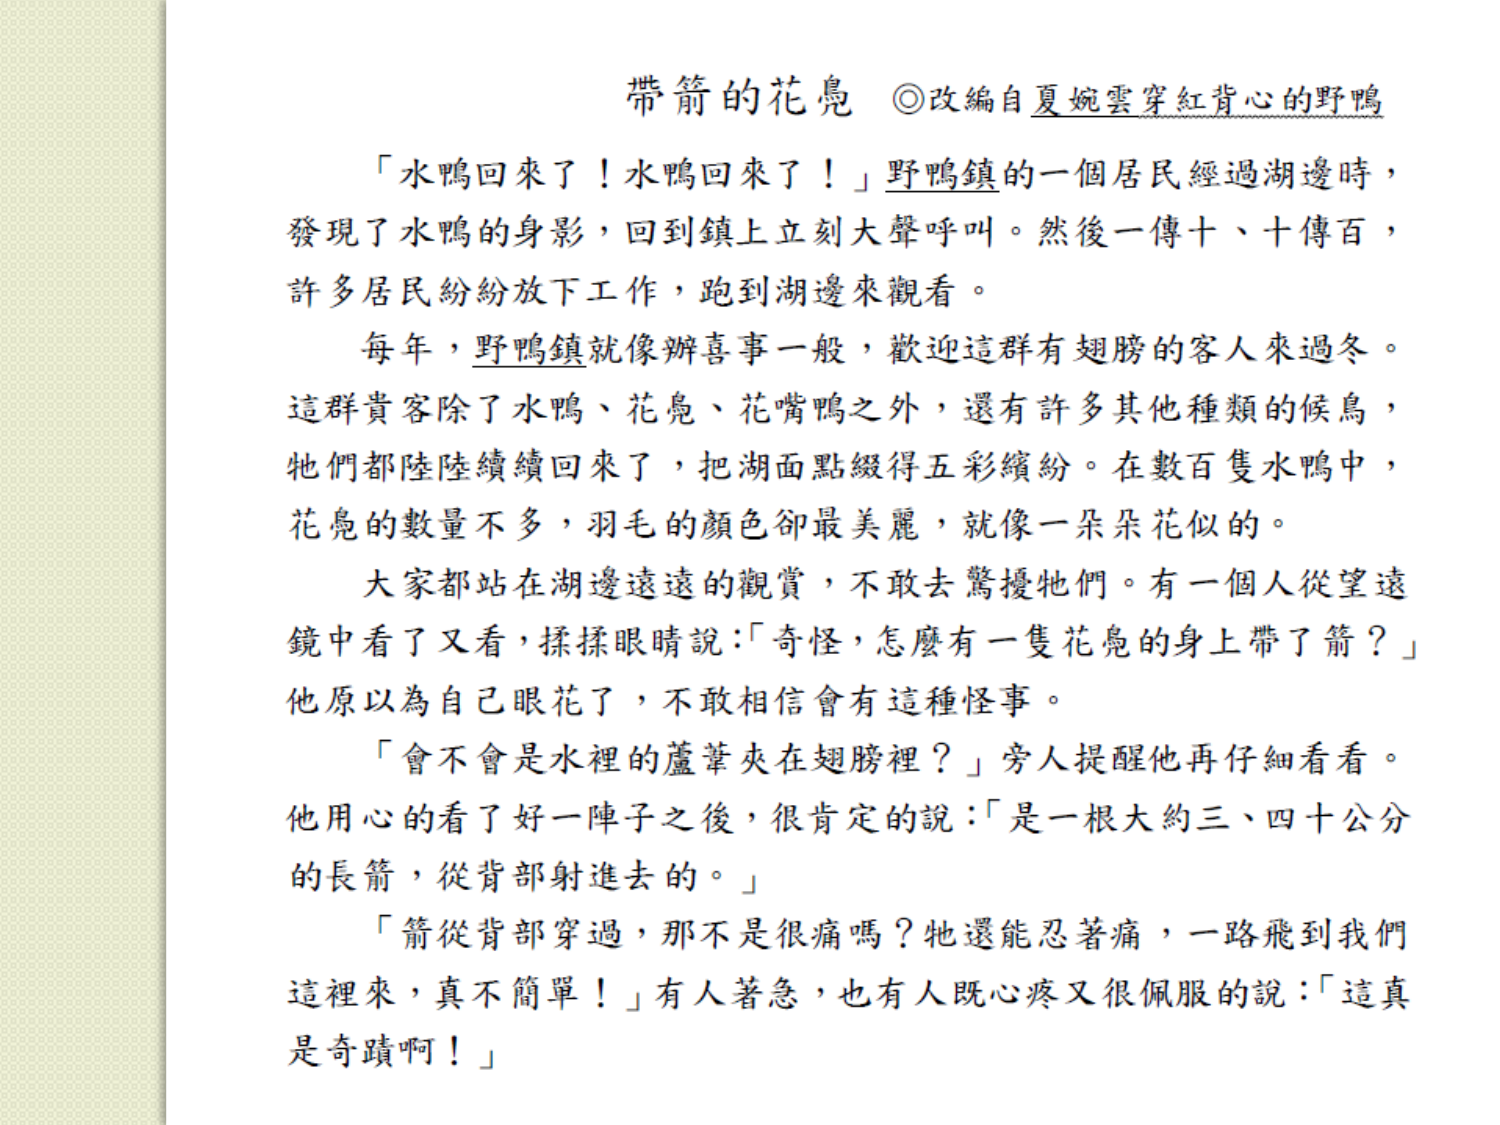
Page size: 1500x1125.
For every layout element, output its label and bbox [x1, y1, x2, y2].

picture [194, 66, 1452, 1073]
